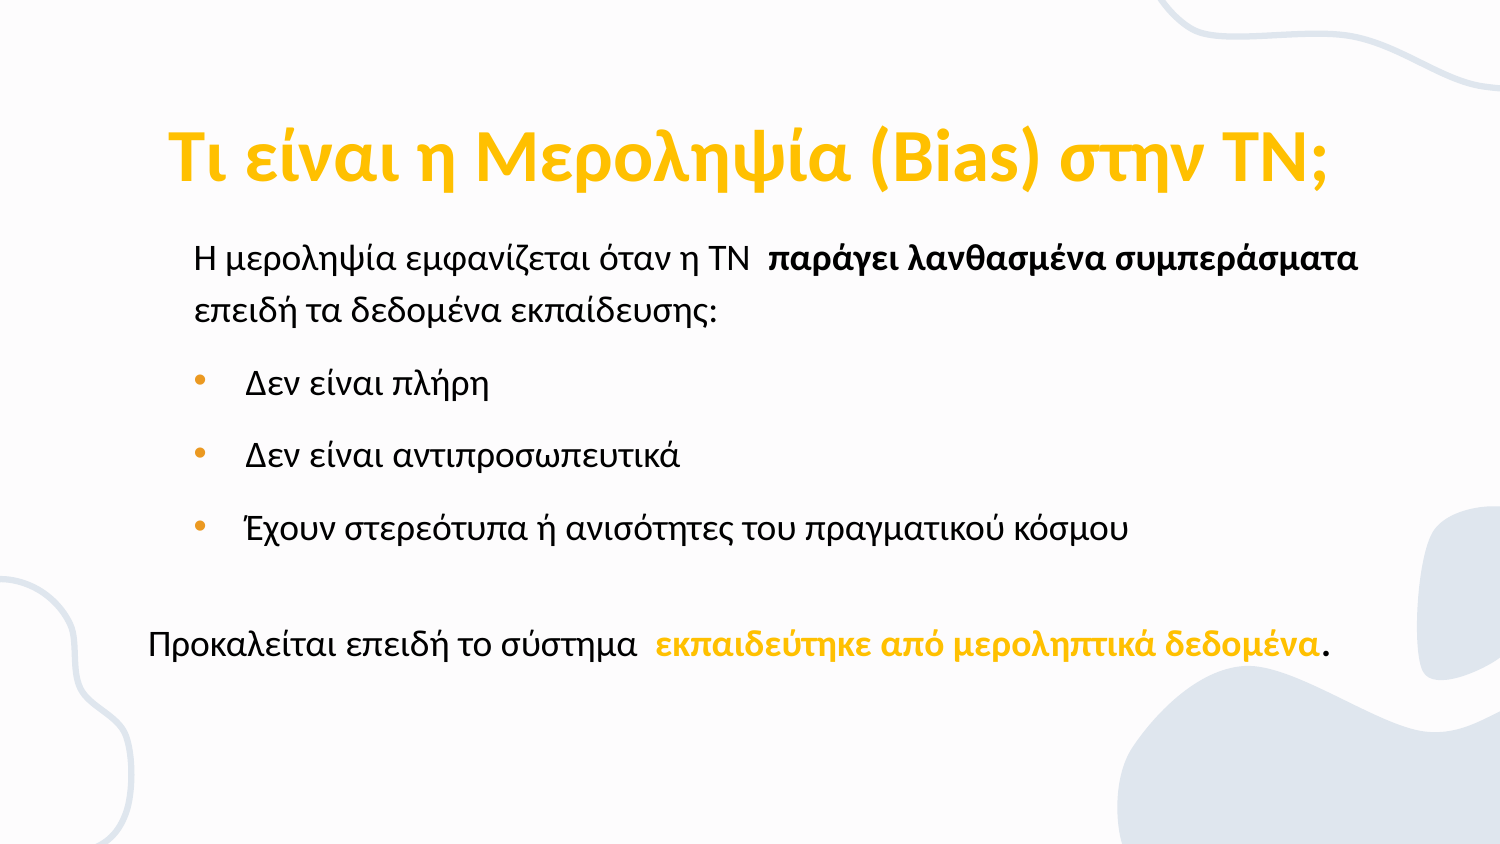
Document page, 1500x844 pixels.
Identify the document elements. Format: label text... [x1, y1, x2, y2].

text_box Προκαλείται επειδή το σύστημα εκπαιδεύτηκε από μεροληπτικά δεδομένα. [110, 604, 1428, 672]
title Τι είναι η Μεροληψία (Bias) στην ΤΝ; [116, 77, 1383, 192]
subtitle Η μεροληψία εμφανίζεται όταν η ΤΝ παράγει λανθασμένα συμπεράσματα επειδή τα δεδομένα εκπαίδευσης: Δεν είναι πλήρη Δεν είναι αντιπροσωπευτικά Έχουν στερεότυπα ή ανισότητες του πραγματικού κόσμου [155, 211, 1458, 633]
